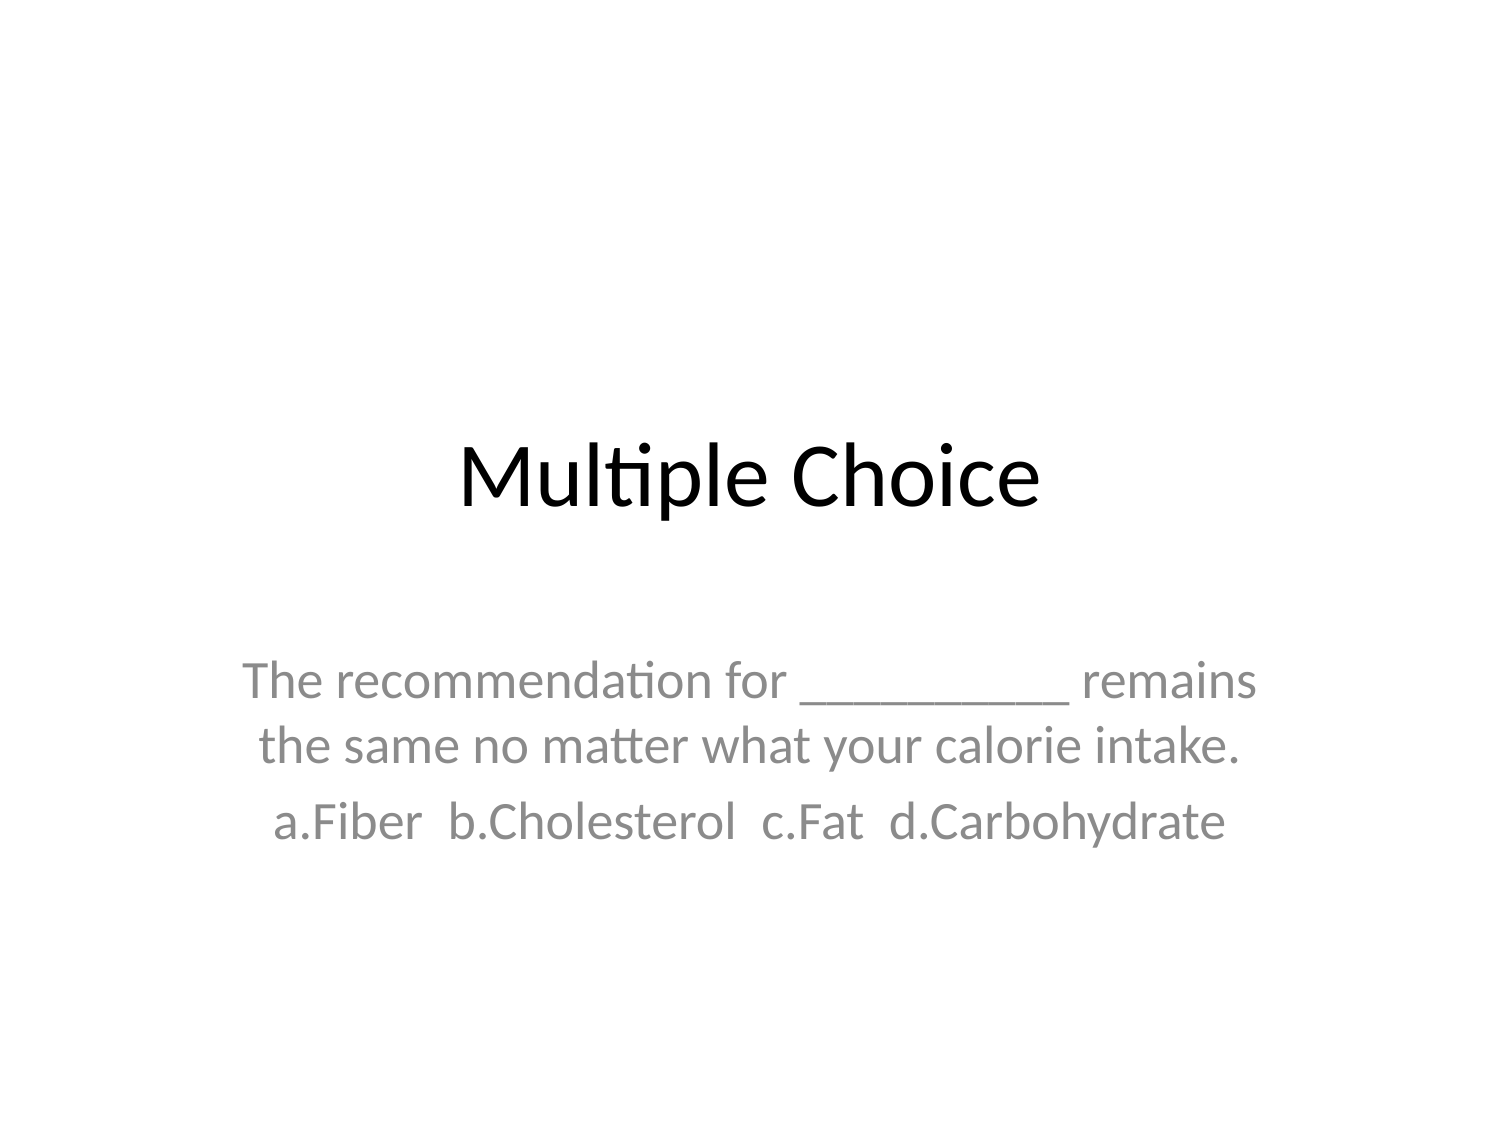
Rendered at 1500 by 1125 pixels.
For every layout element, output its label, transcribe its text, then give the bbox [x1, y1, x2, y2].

subtitle The recommendation for __________ remains the same no matter what your calorie intake. a.Fiber b.Cholesterol c.Fat d.Carbohydrate [225, 637, 1275, 925]
title Multiple Choice [112, 349, 1388, 591]
